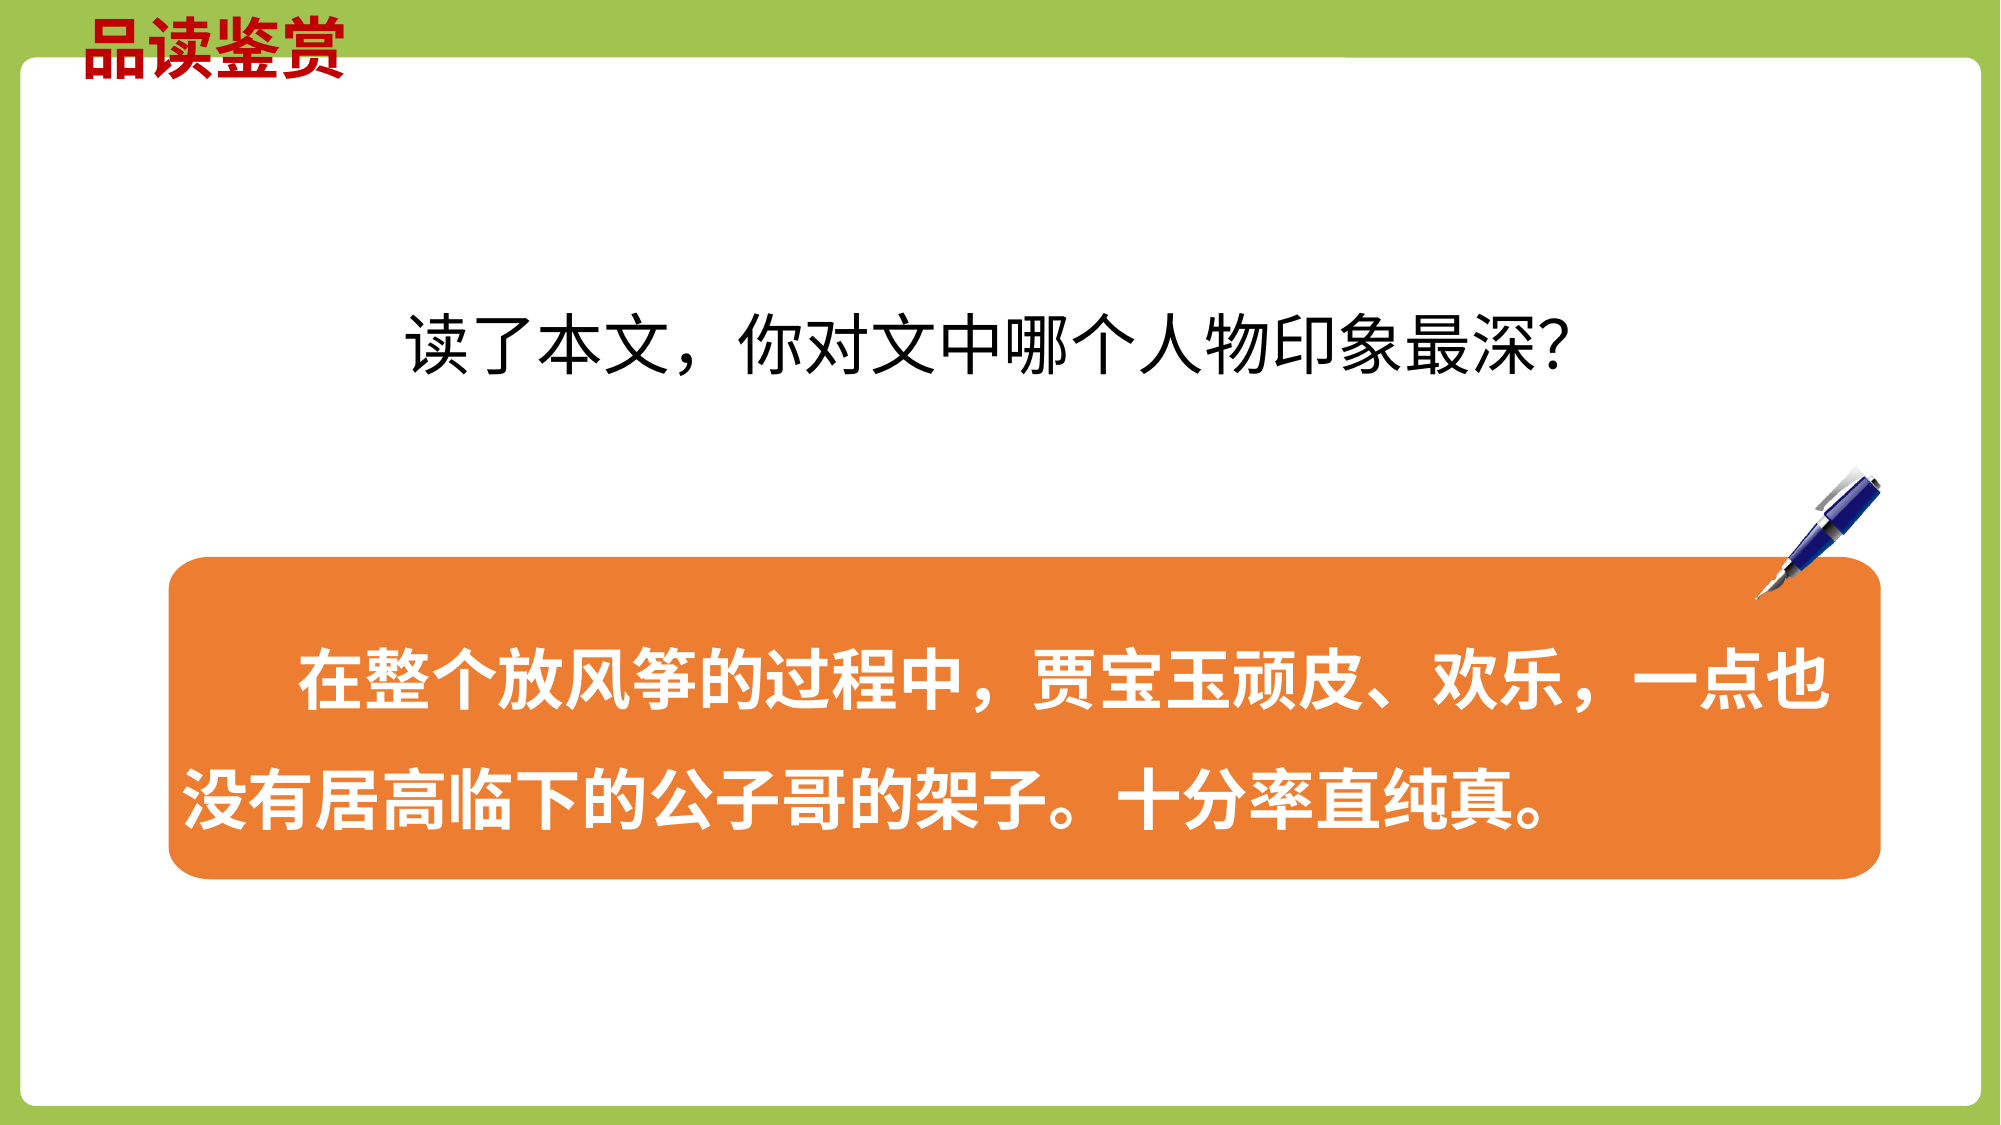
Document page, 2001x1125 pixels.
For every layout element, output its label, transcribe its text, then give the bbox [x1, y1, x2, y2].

text_box 在整个放风筝的过程中，贾宝玉顽皮、欢乐，一点也没有居高临下的公子哥的架子。十分率直纯真。 [168, 556, 1881, 880]
text_box 品读鉴赏 [66, 0, 440, 95]
picture [1754, 466, 1881, 600]
text_box 读了本文，你对文中哪个人物印象最深？ [388, 271, 1972, 390]
